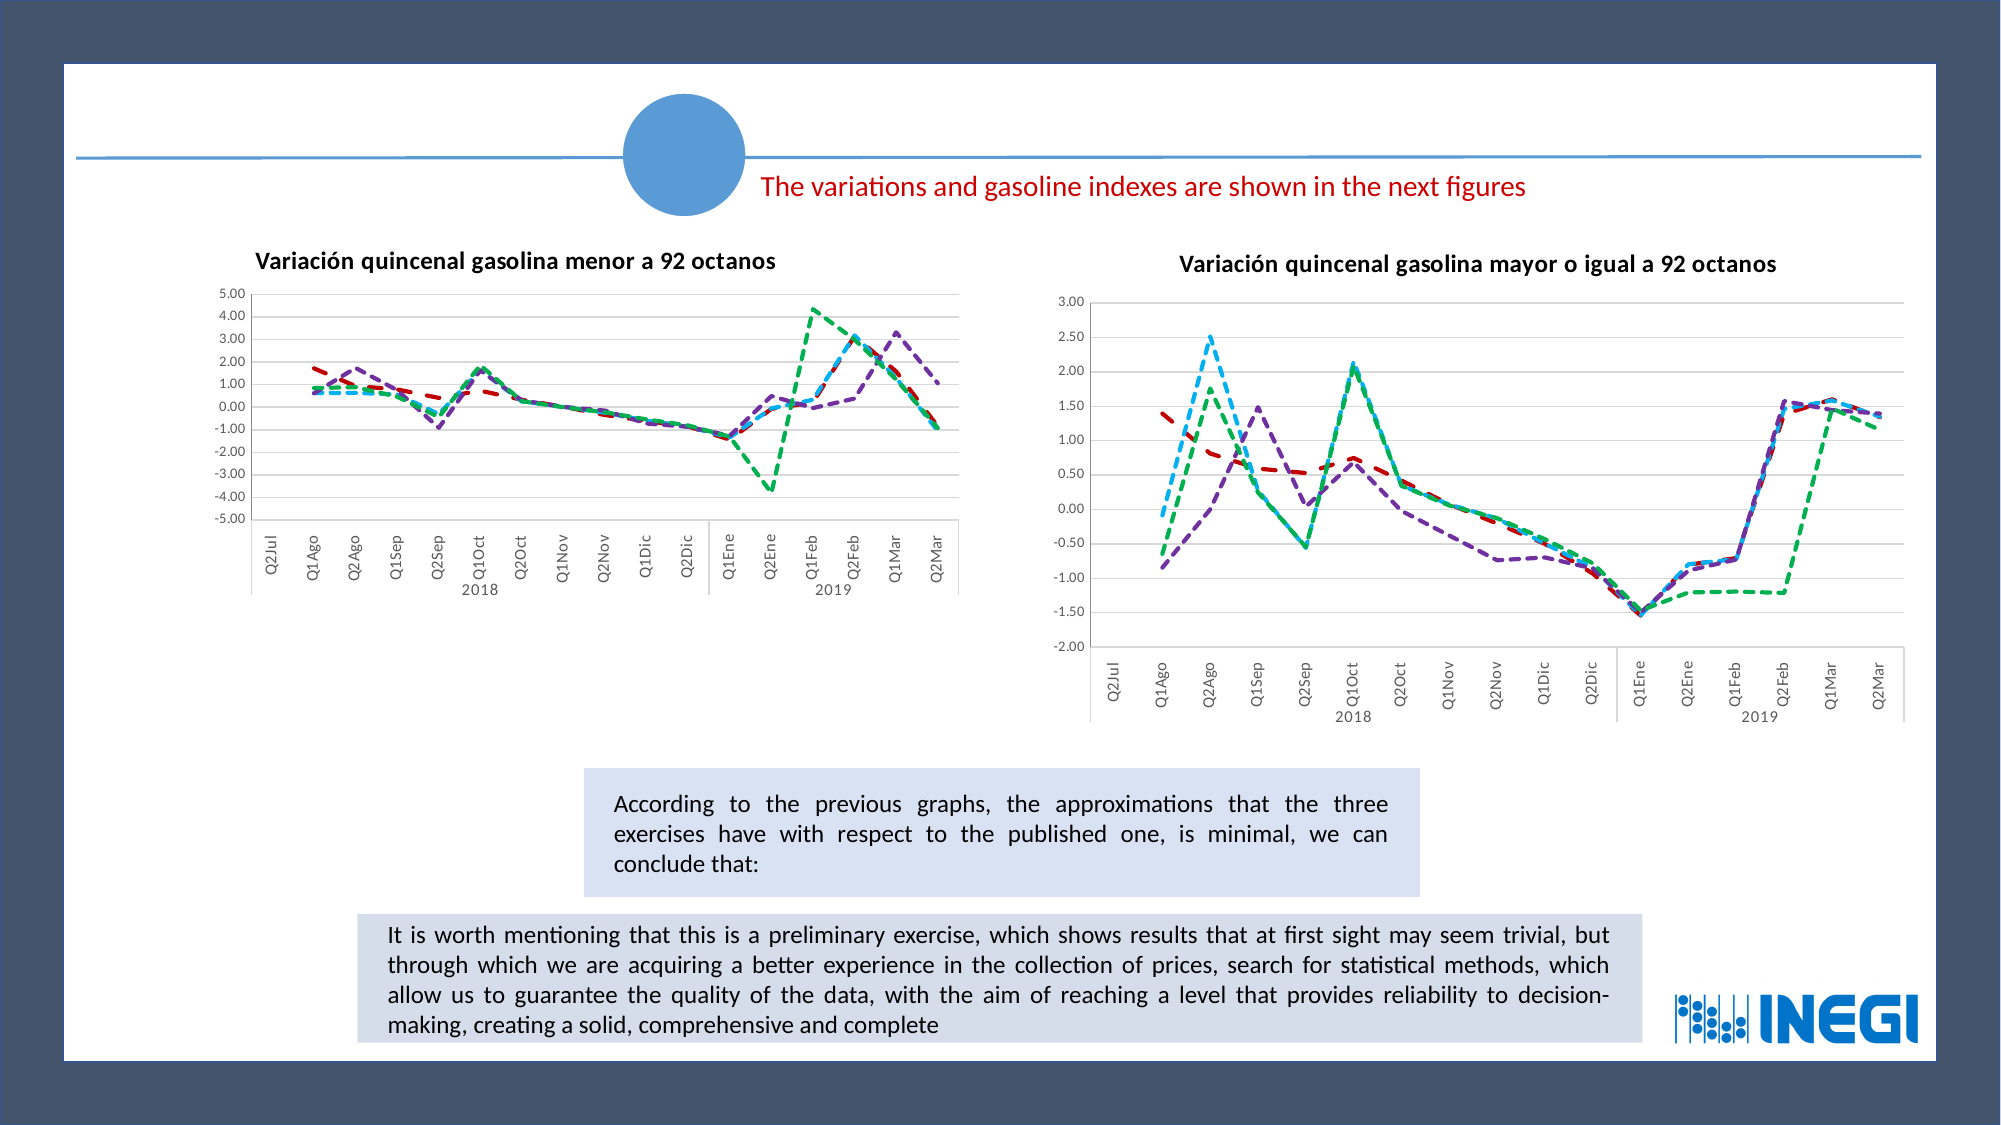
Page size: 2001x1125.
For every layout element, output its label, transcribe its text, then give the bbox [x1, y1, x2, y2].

text_box It is worth mentioning that this is a preliminary exercise, which shows results that at first sight may seem trivial, but through which we are acquiring a better experience in the collection of prices, search for statistical methods, which allow us to guarantee the quality of the data, with the aim of reaching a level that provides reliability to decision-making, creating a solid, comprehensive and complete [357, 913, 1643, 1043]
chart [73, 224, 960, 735]
chart [1035, 227, 1922, 738]
slide_number 17 [1412, 1042, 1863, 1103]
text_box [621, 92, 747, 156]
text_box The variations and gasoline indexes are shown in the next figures [745, 160, 1596, 210]
picture [1658, 976, 1936, 1060]
text_box [622, 160, 747, 218]
text_box According to the previous graphs, the approximations that the three exercises have with respect to the published one, is minimal, we can conclude that: [583, 768, 1420, 897]
